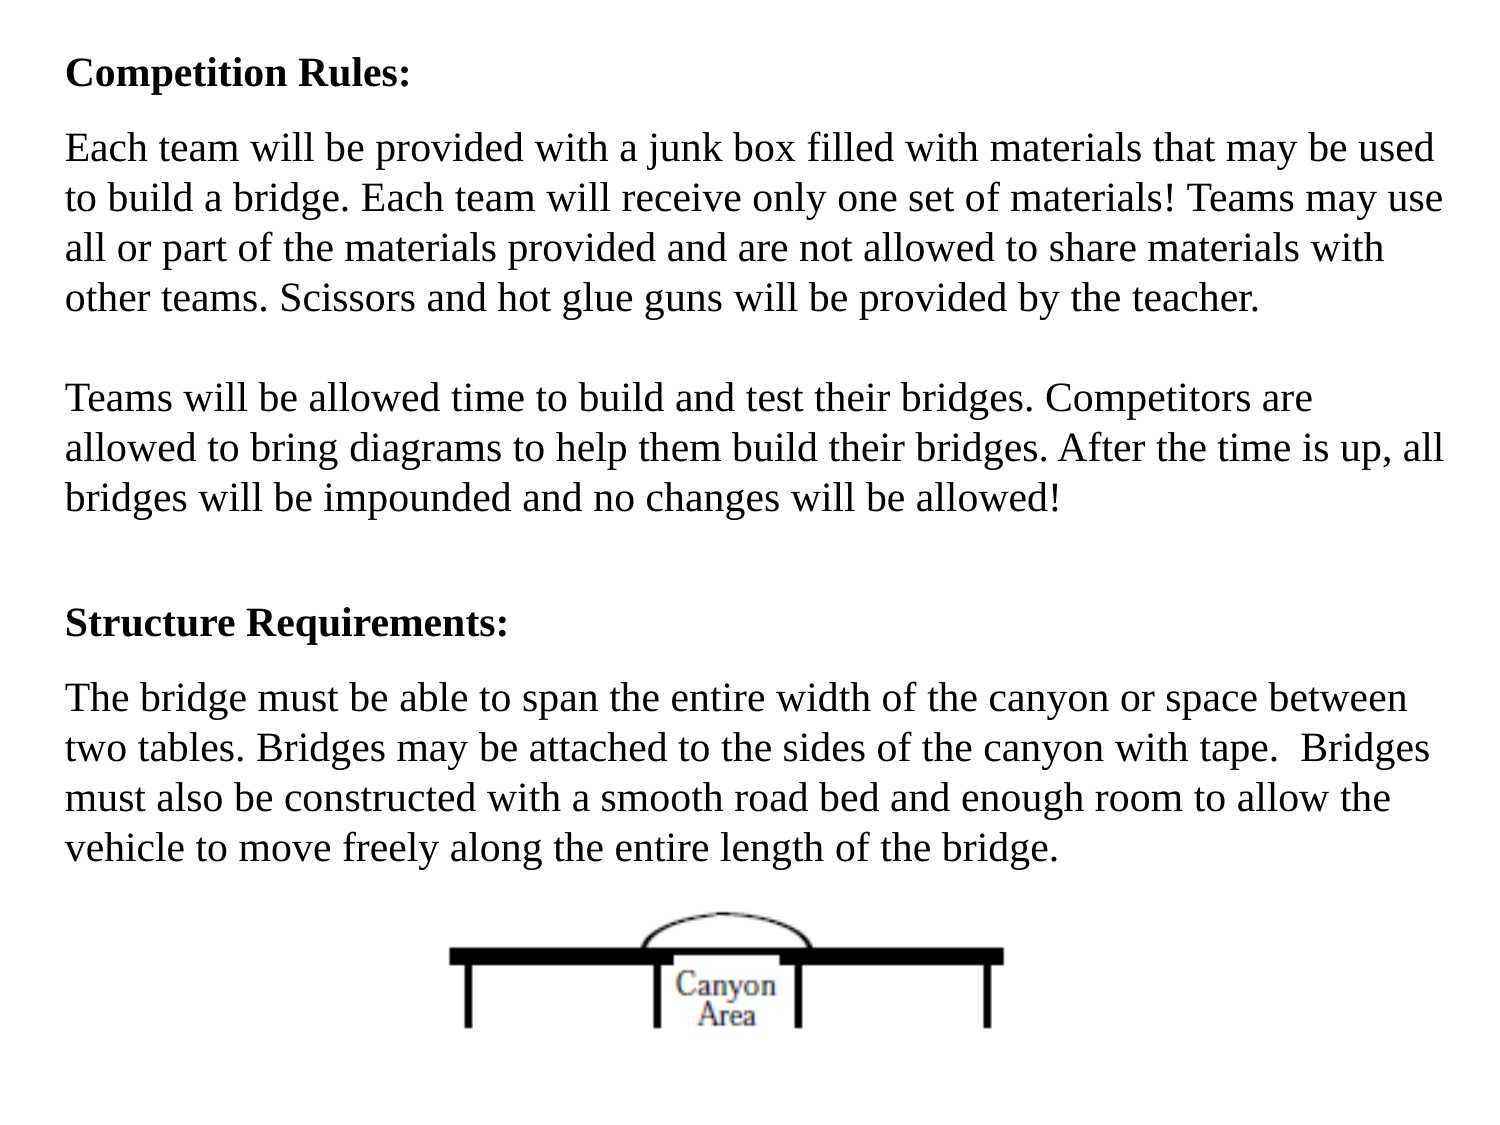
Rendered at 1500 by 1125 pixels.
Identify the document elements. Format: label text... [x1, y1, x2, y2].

text_box Structure Requirements: The bridge must be able to span the entire width of the canyon or space between two tables. Bridges may be attached to the sides of the canyon with tape. Bridges must also be constructed with a smooth road bed and enough room to allow the vehicle to move freely along the entire length of the bridge. [49, 587, 1463, 878]
picture [424, 887, 1026, 1051]
text_box Competition Rules: Each team will be provided with a junk box filled with materials that may be used to build a bridge. Each team will receive only one set of materials! Teams may use all or part of the materials provided and are not allowed to share materials with other teams. Scissors and hot glue guns will be provided by the teacher. Teams will be allowed time to build and test their bridges. Competitors are allowed to bring diagrams to help them build their bridges. After the time is up, all bridges will be impounded and no changes will be allowed! [49, 37, 1463, 528]
